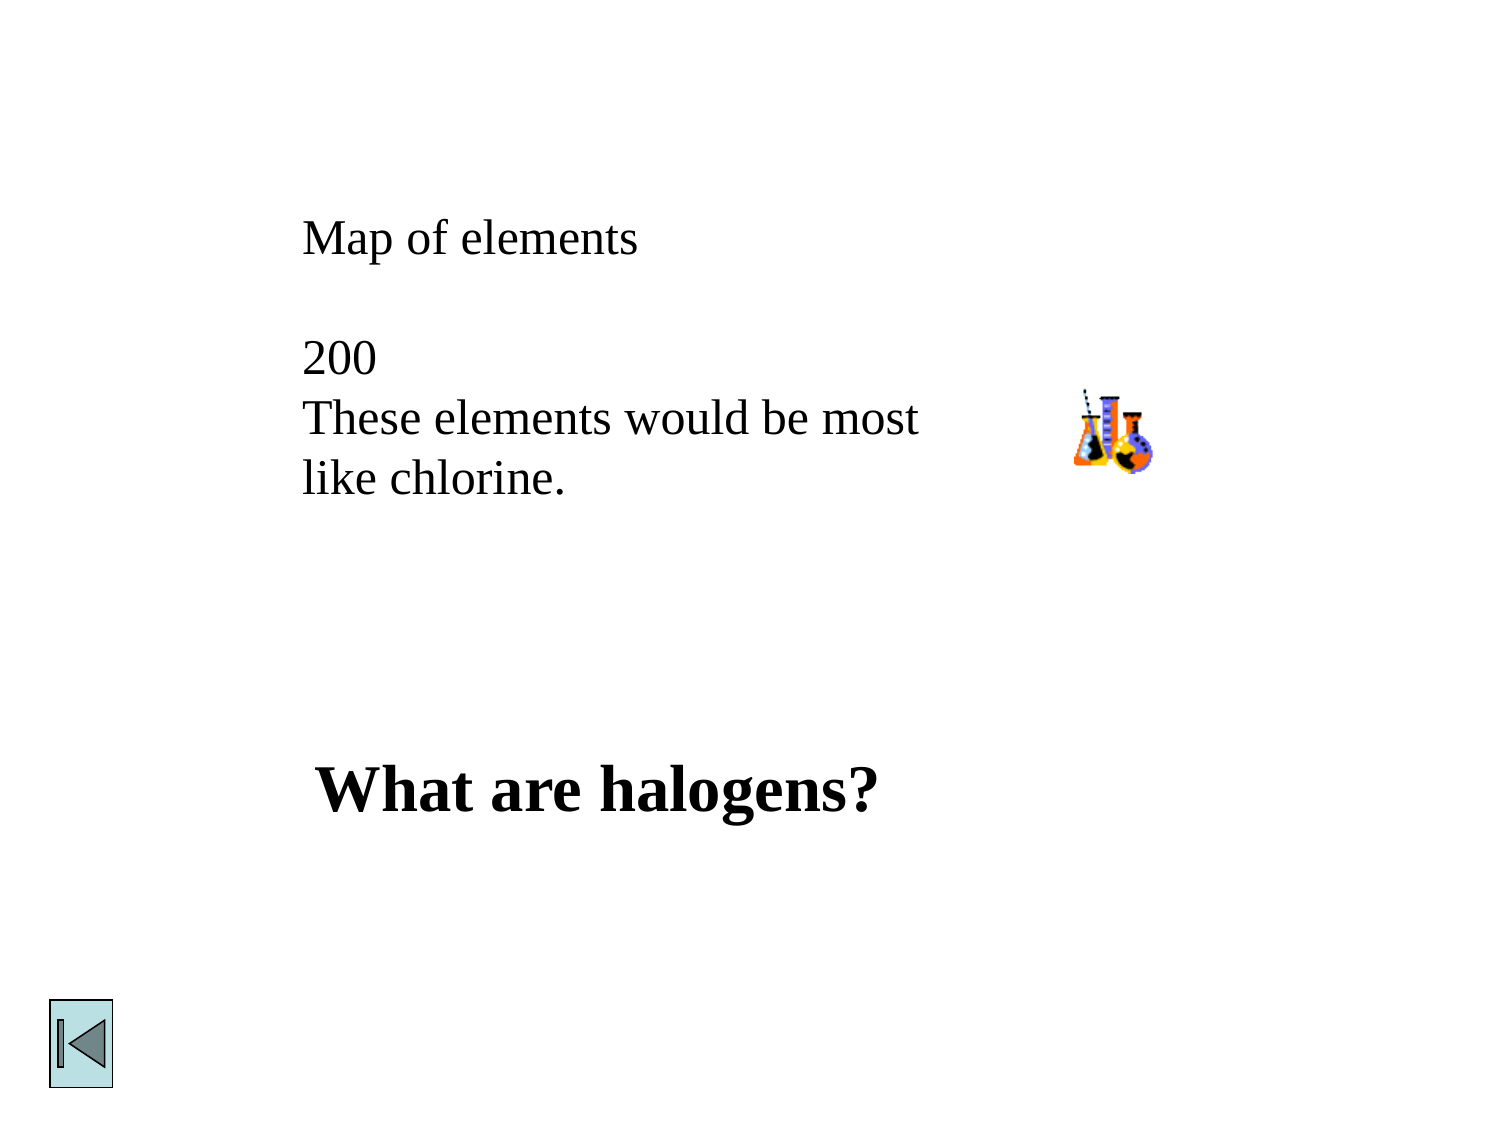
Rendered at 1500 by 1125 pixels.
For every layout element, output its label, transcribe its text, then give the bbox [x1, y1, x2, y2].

text_box What are halogens? [300, 737, 897, 833]
text_box Map of elements 200 These elements would be most like chlorine. [287, 196, 975, 512]
picture [1074, 387, 1158, 474]
